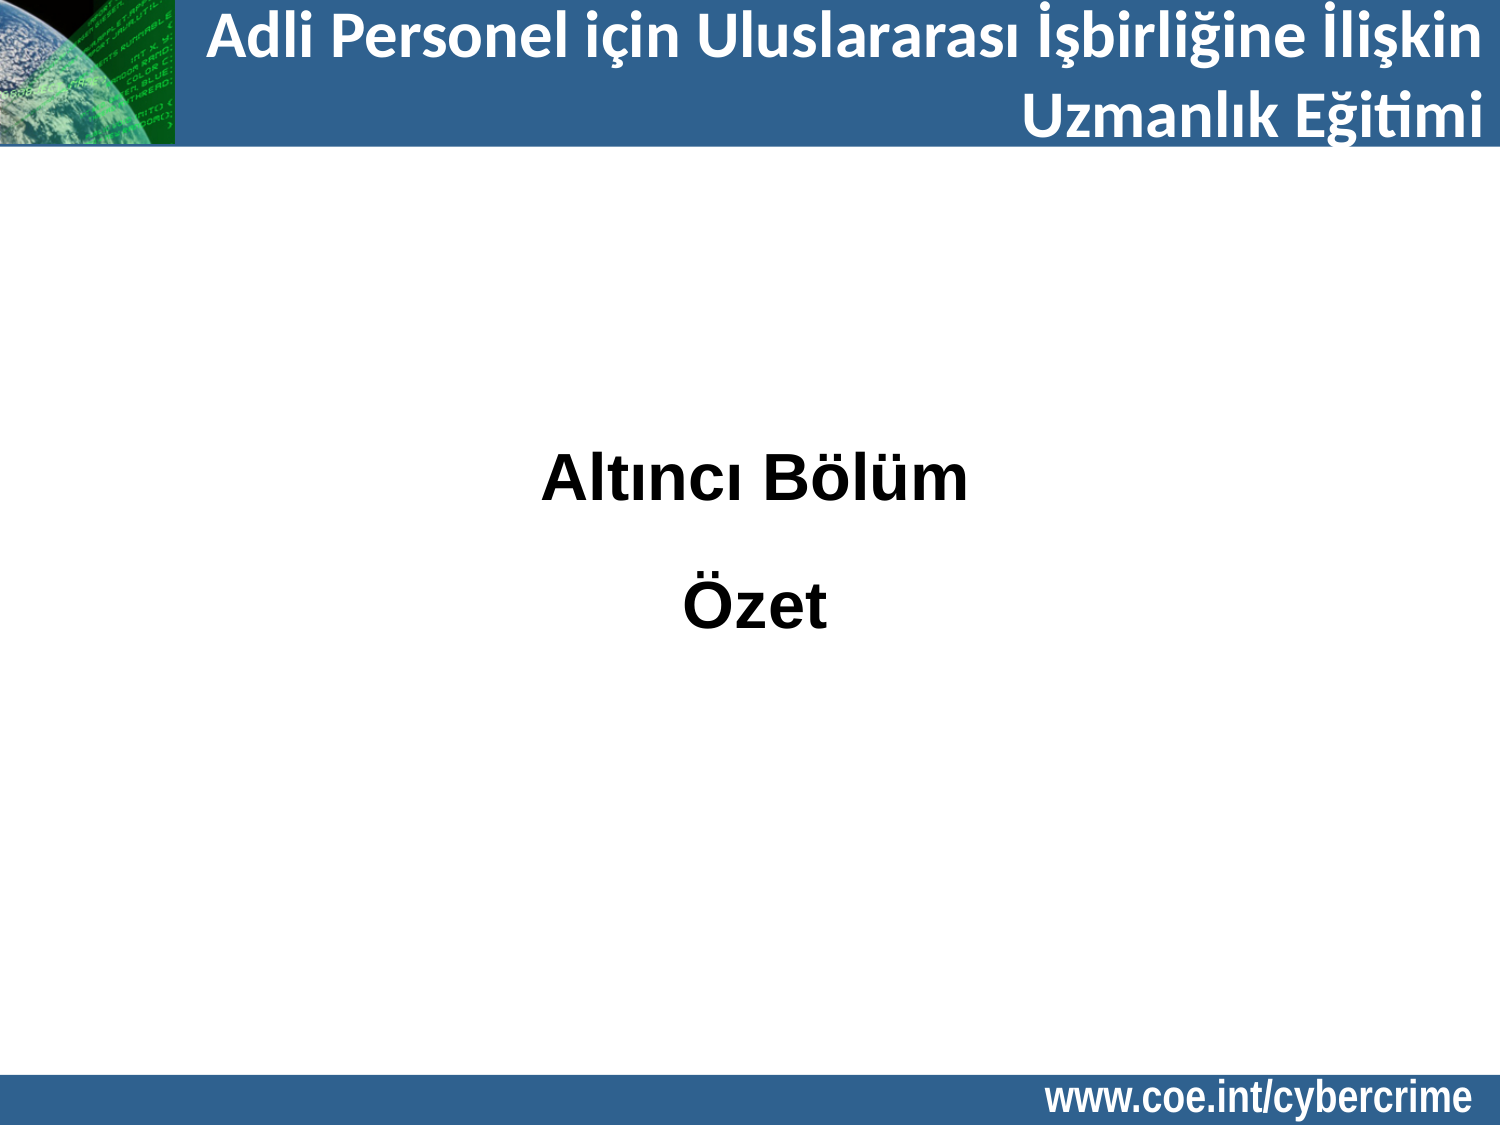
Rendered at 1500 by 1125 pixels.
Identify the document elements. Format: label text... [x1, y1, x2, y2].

text_box [0, 1073, 1030, 1125]
picture [0, 0, 175, 144]
text_box Altıncı Bölüm Özet [56, 441, 1455, 713]
text_box Adli Personel için Uluslararası İşbirliğine İlişkin Uzmanlık Eğitimi [177, 0, 1500, 149]
text_box www.coe.int/cybercrime [1030, 1059, 1500, 1125]
